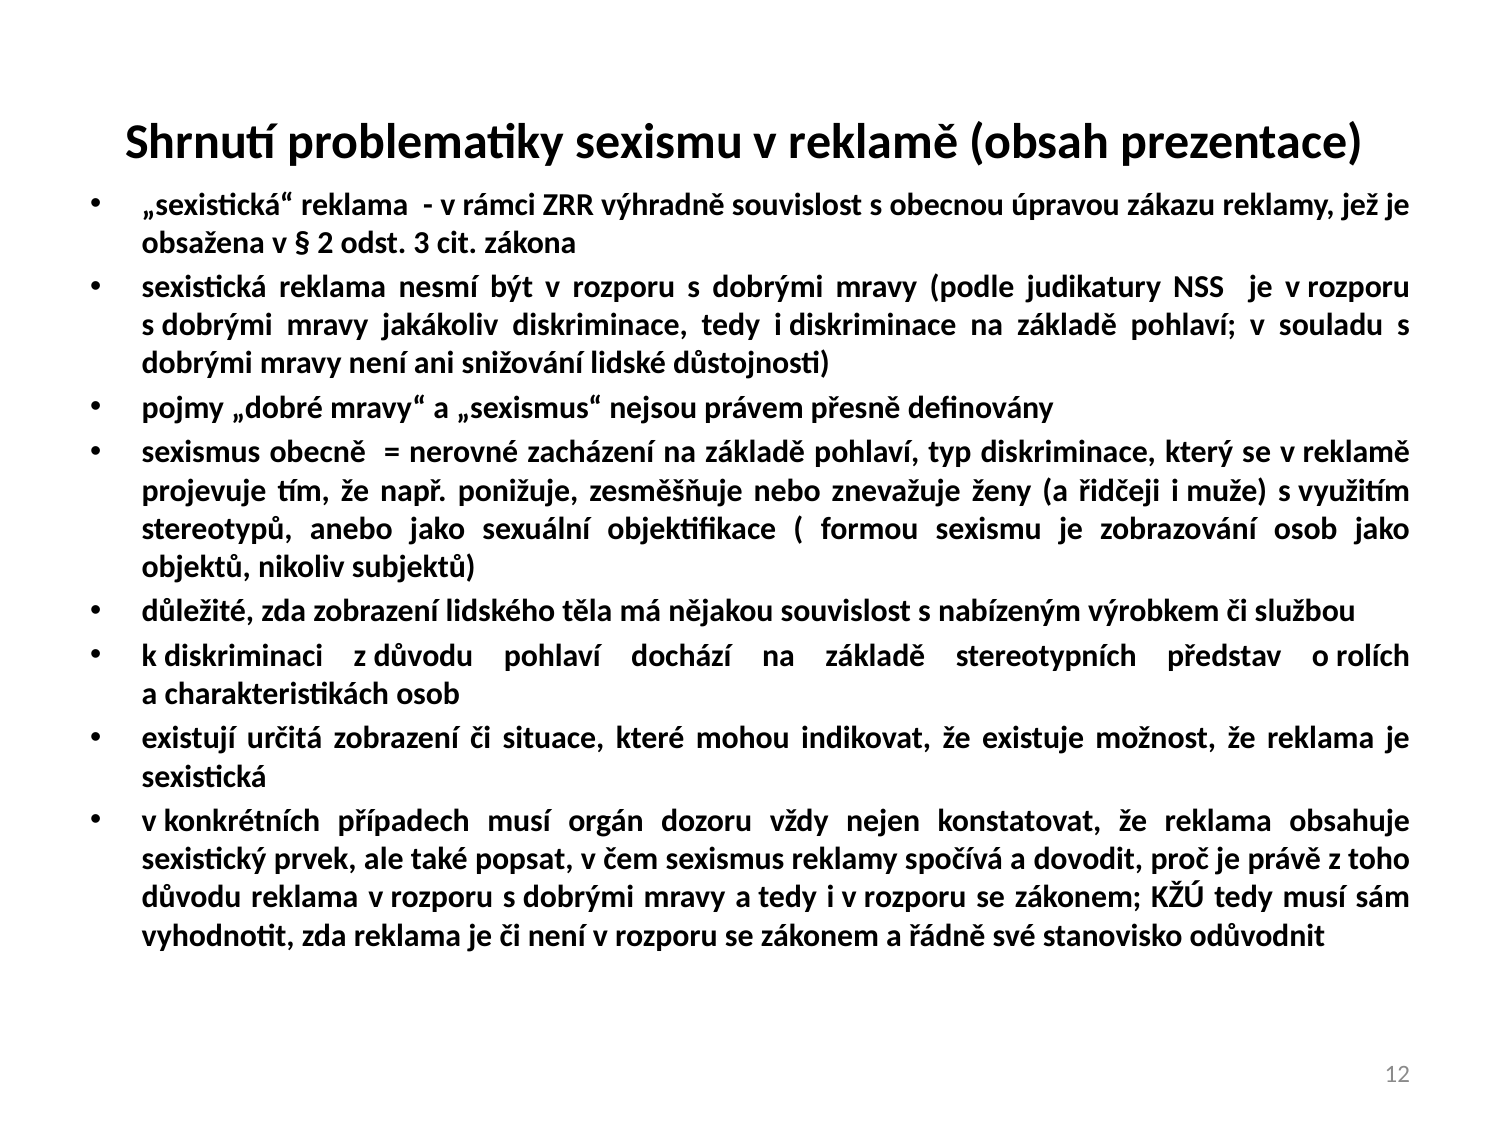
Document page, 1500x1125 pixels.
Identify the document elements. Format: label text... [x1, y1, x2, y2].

list „sexistická“ reklama - v rámci ZRR výhradně souvislost s obecnou úpravou zákazu reklamy, jež je obsažena v § 2 odst. 3 cit. zákona sexistická reklama nesmí být v rozporu s dobrými mravy (podle judikatury NSS je v rozporu s dobrými mravy jakákoliv diskriminace, tedy i diskriminace na základě pohlaví; v souladu s dobrými mravy není ani snižování lidské důstojnosti) pojmy „dobré mravy“ a „sexismus“ nejsou právem přesně definovány sexismus obecně = nerovné zacházení na základě pohlaví, typ diskriminace, který se v reklamě projevuje tím, že např. ponižuje, zesměšňuje nebo znevažuje ženy (a řidčeji i muže) s využitím stereotypů, anebo jako sexuální objektifikace ( formou sexismu je zobrazování osob jako objektů, nikoliv subjektů) důležité, zda zobrazení lidského těla má nějakou souvislost s nabízeným výrobkem či službou k diskriminaci z důvodu pohlaví dochází na základě stereotypních představ o rolích a charakteristikách osob existují určitá zobrazení či situace, které mohou indikovat, že existuje možnost, že reklama je sexistická v konkrétních případech musí orgán dozoru vždy nejen konstatovat, že reklama obsahuje sexistický prvek, ale také popsat, v čem sexismus reklamy spočívá a dovodit, proč je právě z toho důvodu reklama v rozporu s dobrými mravy a tedy i v rozporu se zákonem; KŽÚ tedy musí sám vyhodnotit, zda reklama je či není v rozporu se zákonem a řádně své stanovisko odůvodnit [75, 175, 1425, 1005]
title Shrnutí problematiky sexismu v reklamě (obsah prezentace) [75, 45, 1425, 175]
slide_number 12 [1074, 1042, 1425, 1103]
